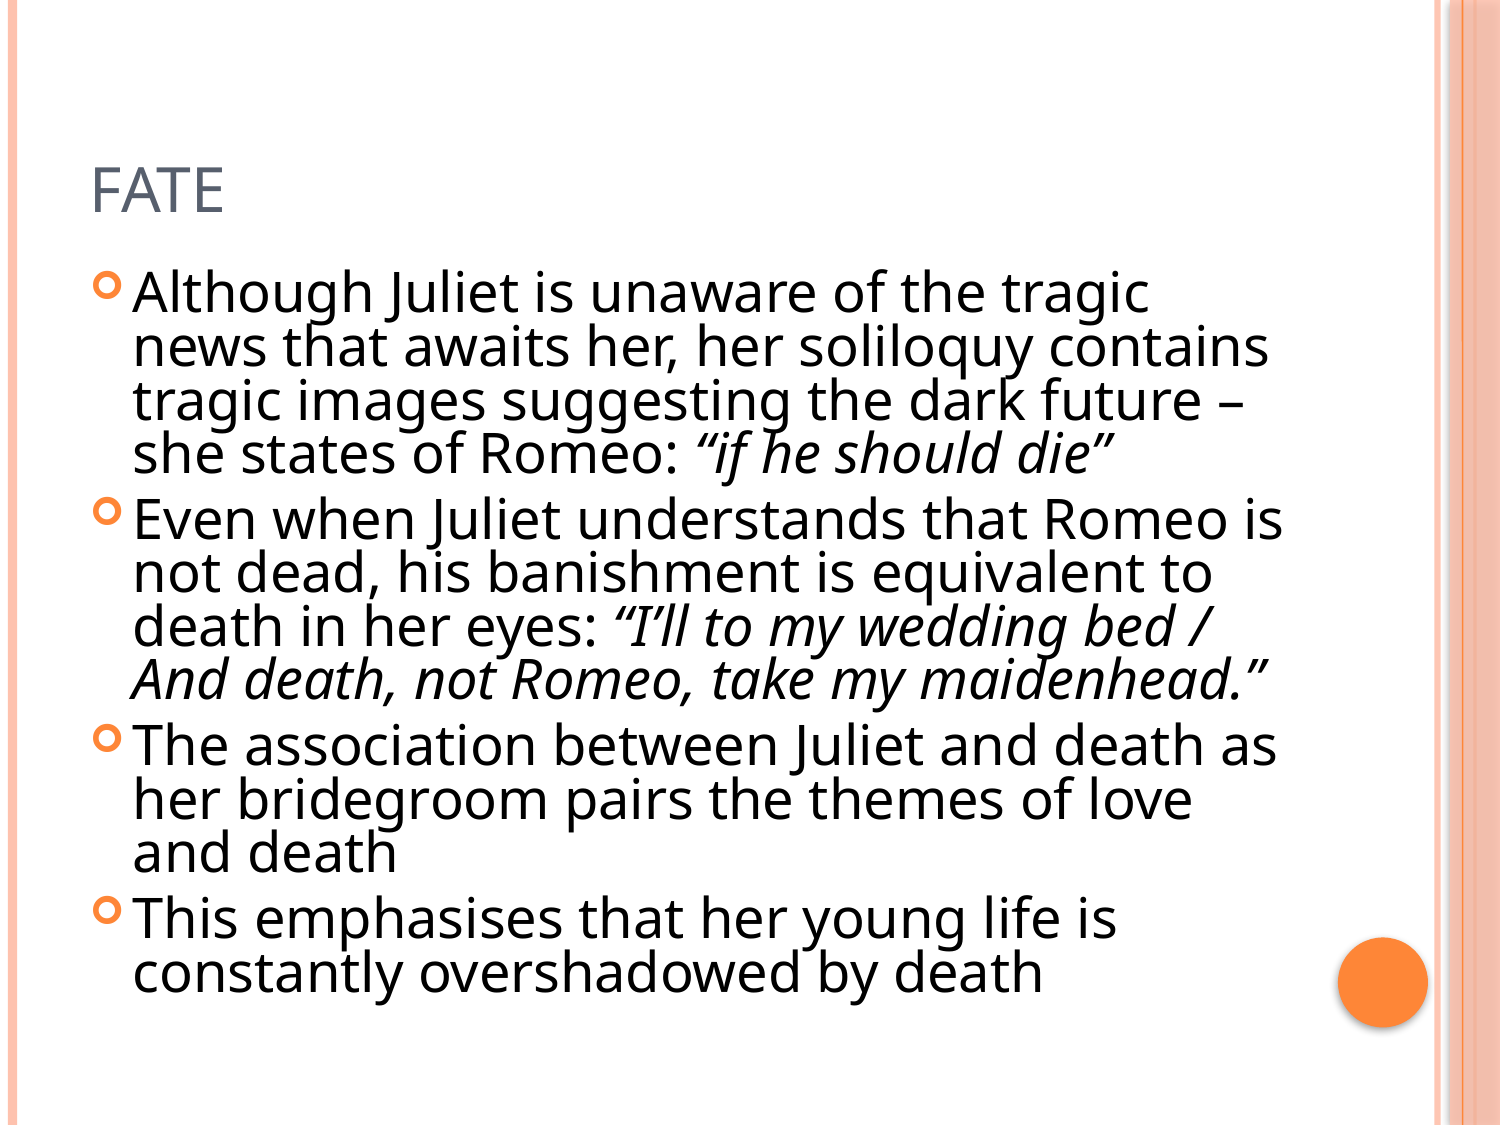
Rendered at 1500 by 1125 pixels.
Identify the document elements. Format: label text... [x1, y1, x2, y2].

title Fate [75, 45, 1300, 233]
list Although Juliet is unaware of the tragic news that awaits her, her soliloquy contains tragic images suggesting the dark future – she states of Romeo: “if he should die” Even when Juliet understands that Romeo is not dead, his banishment is equivalent to death in her eyes: “I’ll to my wedding bed / And death, not Romeo, take my maidenhead.” The association between Juliet and death as her bridegroom pairs the themes of love and death This emphasises that her young life is constantly overshadowed by death [75, 262, 1300, 1062]
